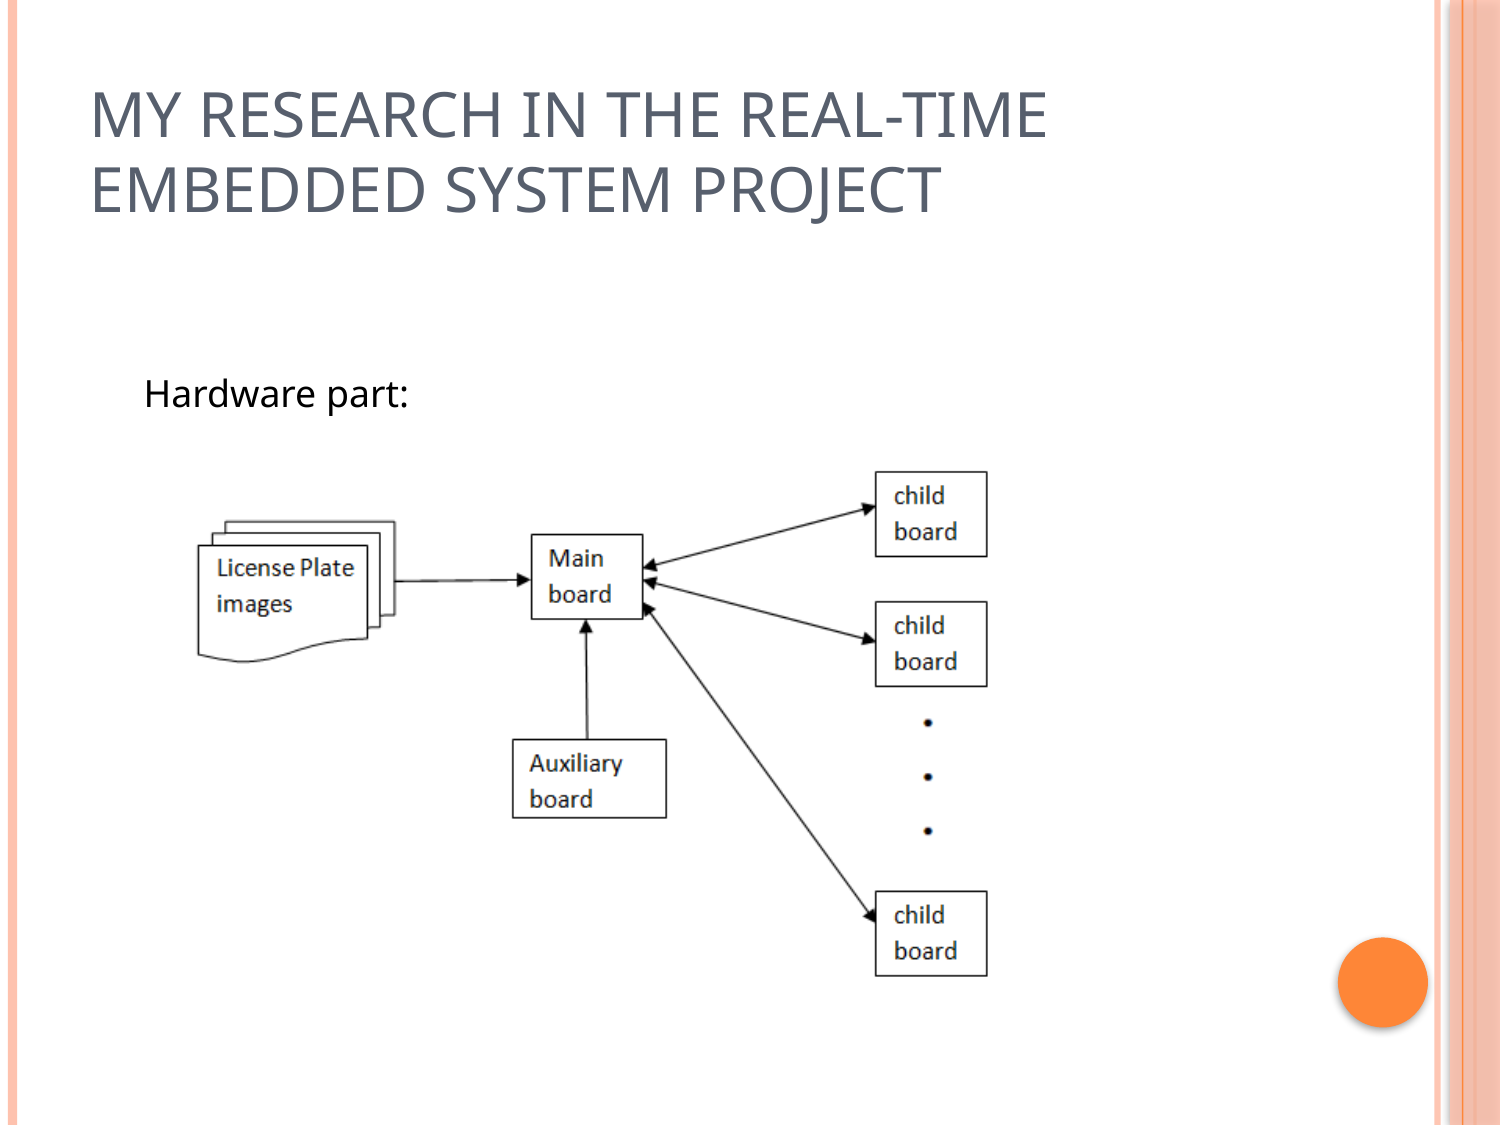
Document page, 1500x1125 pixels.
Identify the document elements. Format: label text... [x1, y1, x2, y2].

text_box Hardware part: [128, 362, 425, 423]
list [161, 411, 1028, 992]
title My research in the real-time embedded system project [75, 45, 1300, 233]
